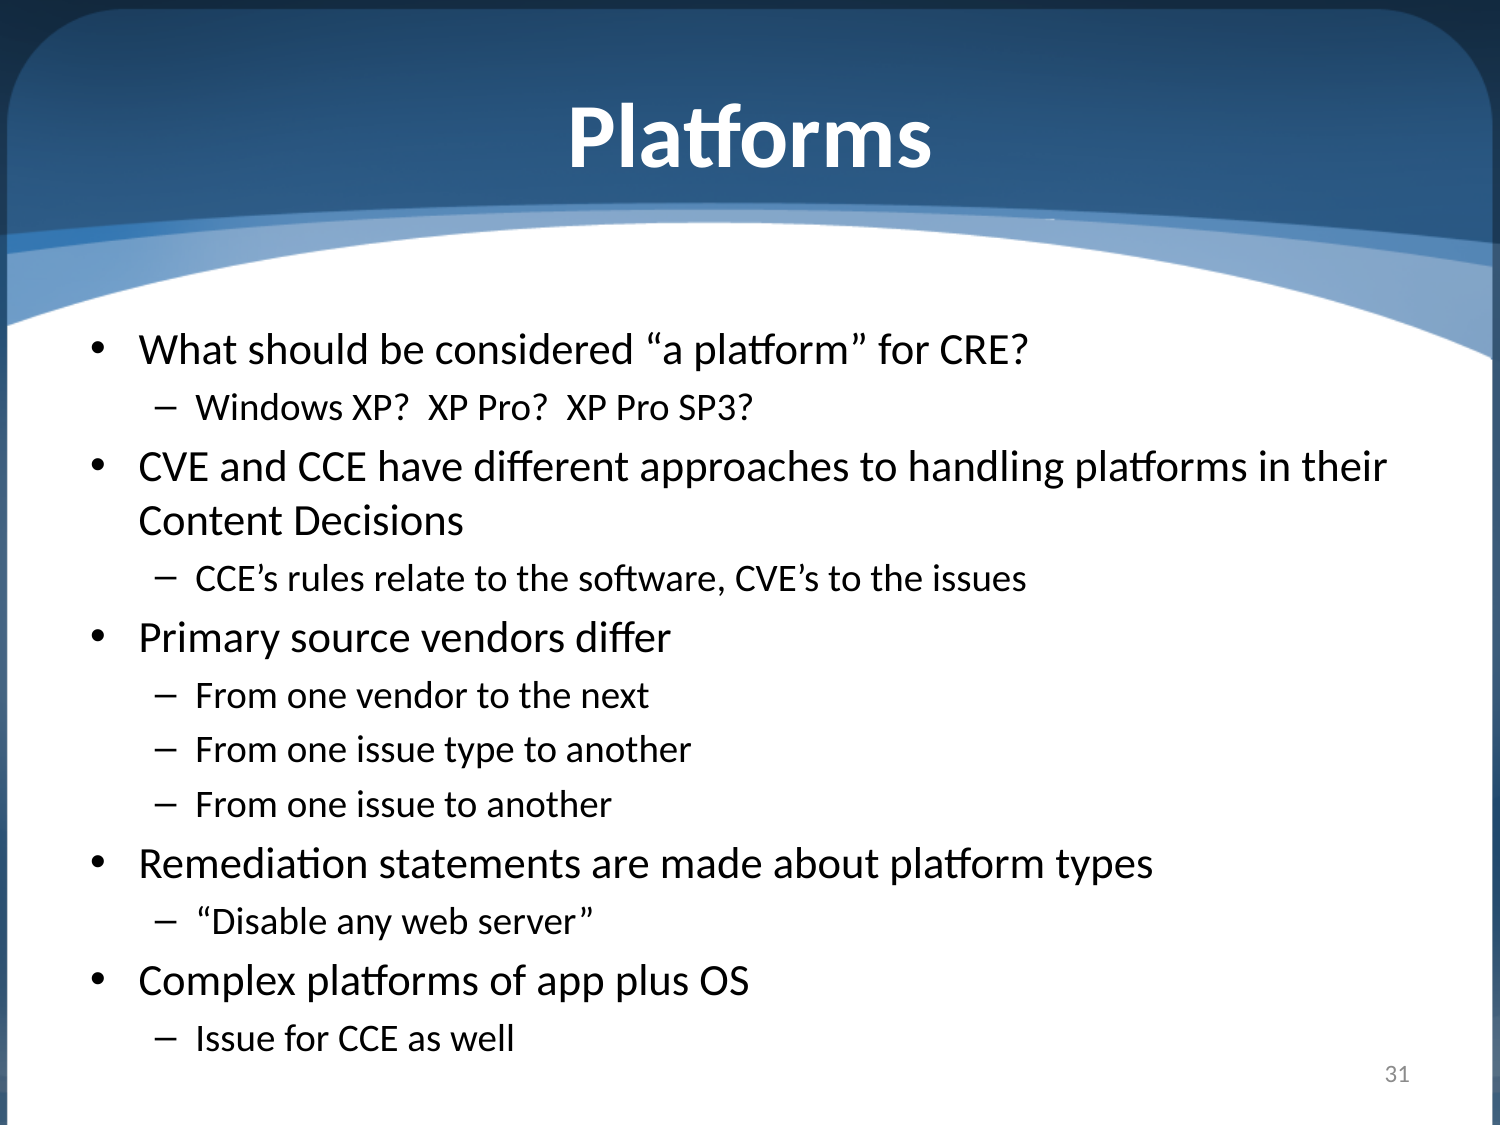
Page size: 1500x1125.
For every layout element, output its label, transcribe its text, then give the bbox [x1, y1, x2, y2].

list What should be considered “a platform” for CRE? Windows XP? XP Pro? XP Pro SP3? CVE and CCE have different approaches to handling platforms in their Content Decisions CCE’s rules relate to the software, CVE’s to the issues Primary source vendors differ From one vendor to the next From one issue type to another From one issue to another Remediation statements are made about platform types “Disable any web server” Complex platforms of app plus OS Issue for CCE as well [74, 312, 1426, 1076]
title Platforms [75, 37, 1425, 225]
picture [0, 0, 1500, 1125]
slide_number 31 [1074, 1042, 1425, 1103]
